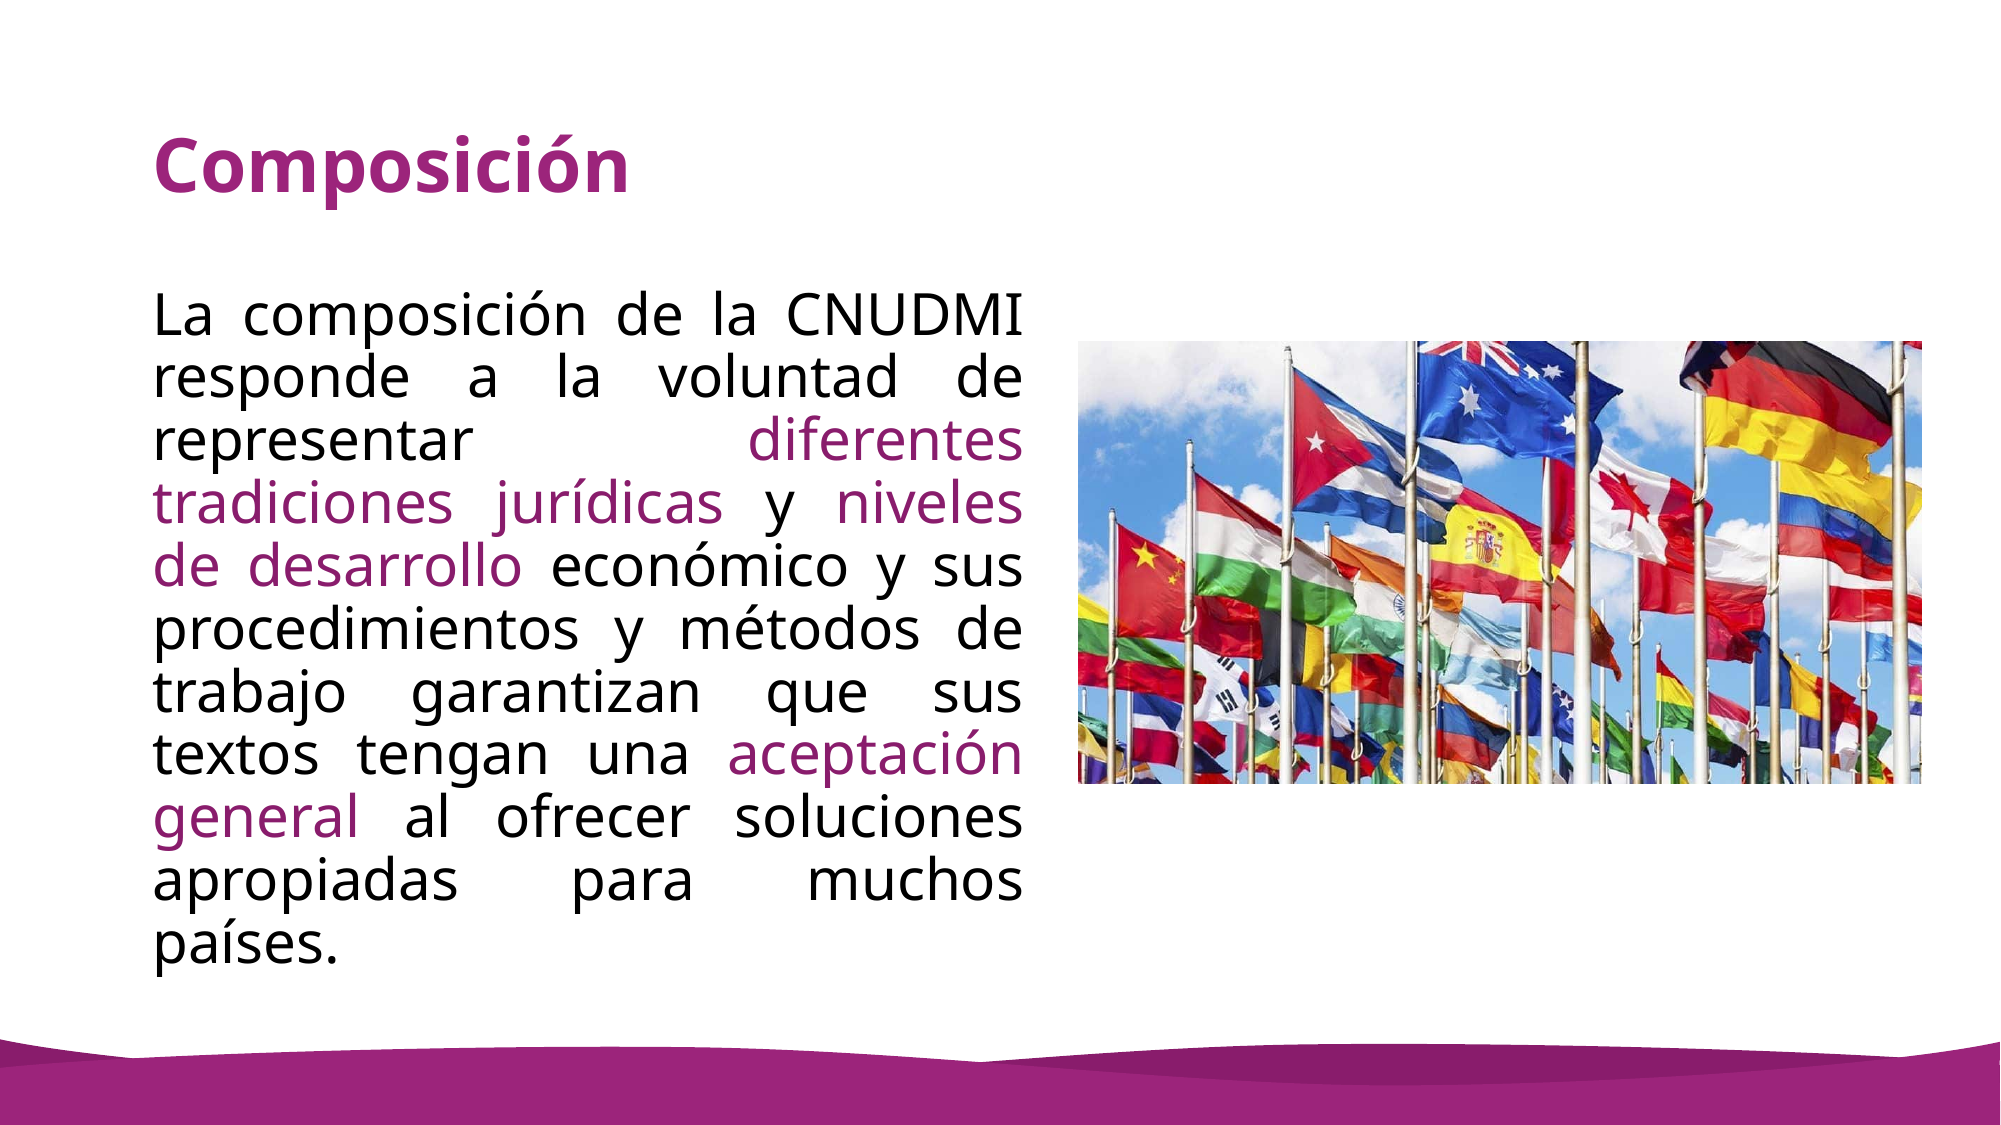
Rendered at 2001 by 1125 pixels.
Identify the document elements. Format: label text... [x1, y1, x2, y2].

picture [1078, 341, 1922, 784]
list La composición de la CNUDMI responde a la voluntad de representar diferentes tradiciones jurídicas y niveles de desarrollo económico y sus procedimientos y métodos de trabajo garantizan que sus textos tengan una aceptación general al ofrecer soluciones apropiadas para muchos países. [137, 277, 1040, 1003]
title Composición [137, 59, 1863, 278]
